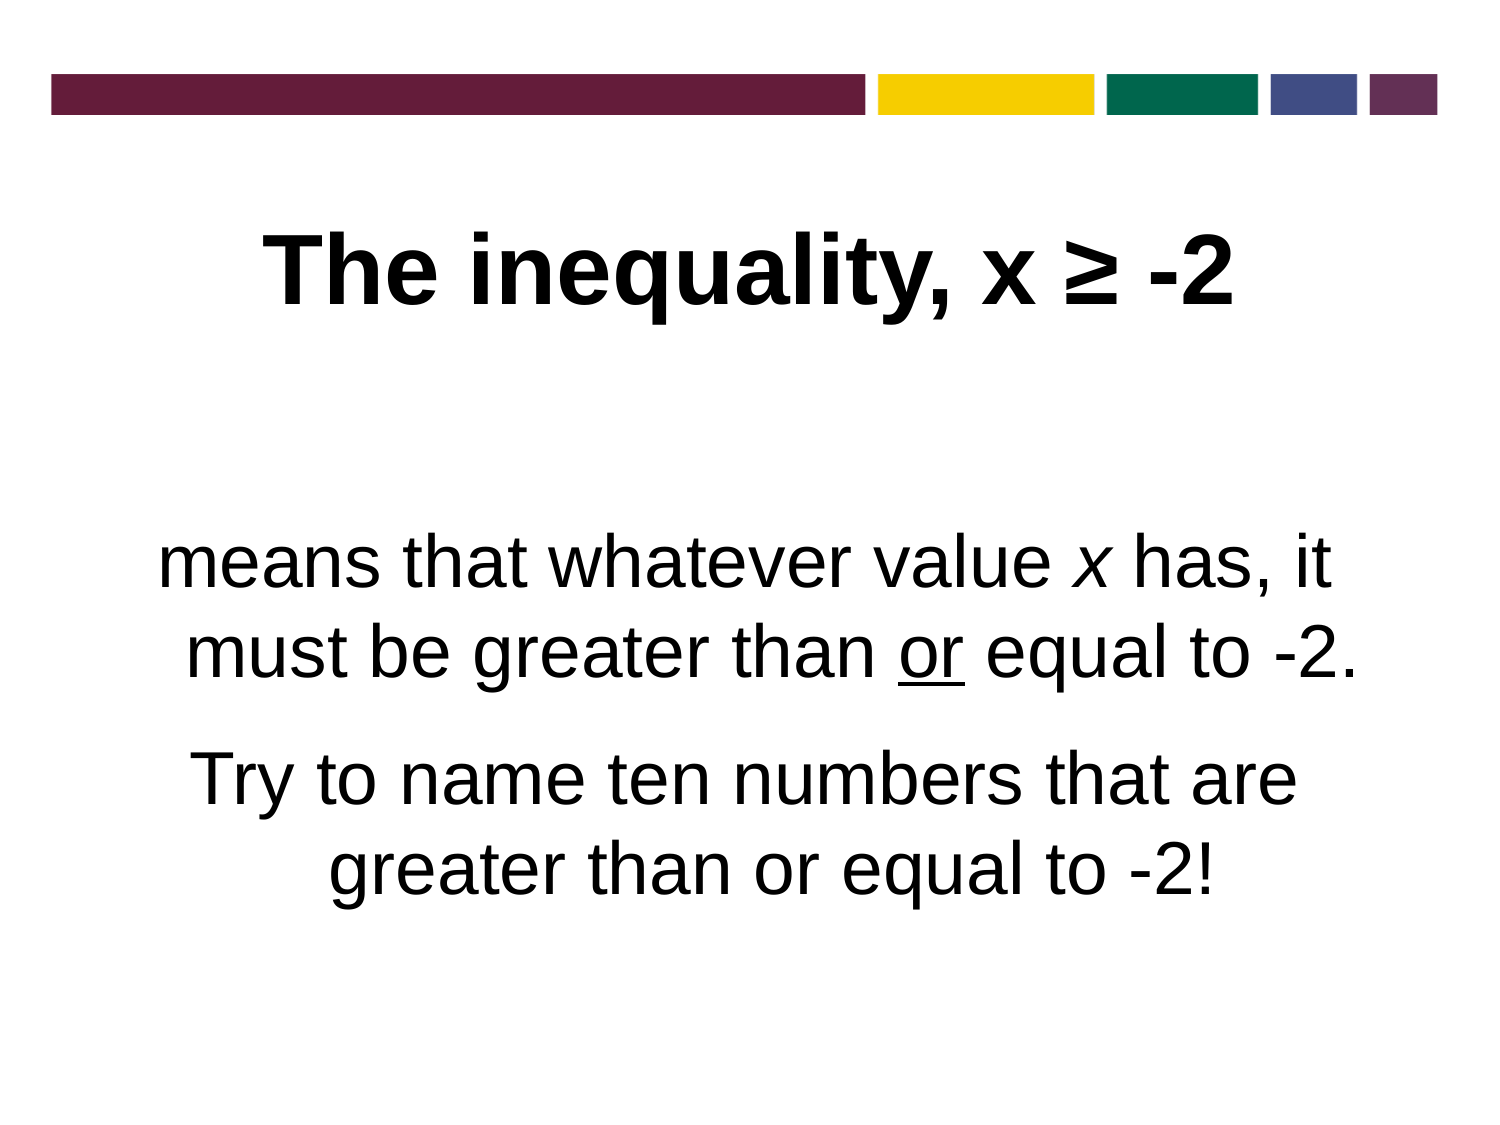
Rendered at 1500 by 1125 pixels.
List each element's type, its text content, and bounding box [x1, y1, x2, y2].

list means that whatever value x has, it must be greater than or equal to -2. Try to name ten numbers that are greater than or equal to -2! [50, 504, 1440, 1047]
title The inequality, x ≥ -2 [75, 196, 1425, 333]
picture [37, 61, 1438, 116]
